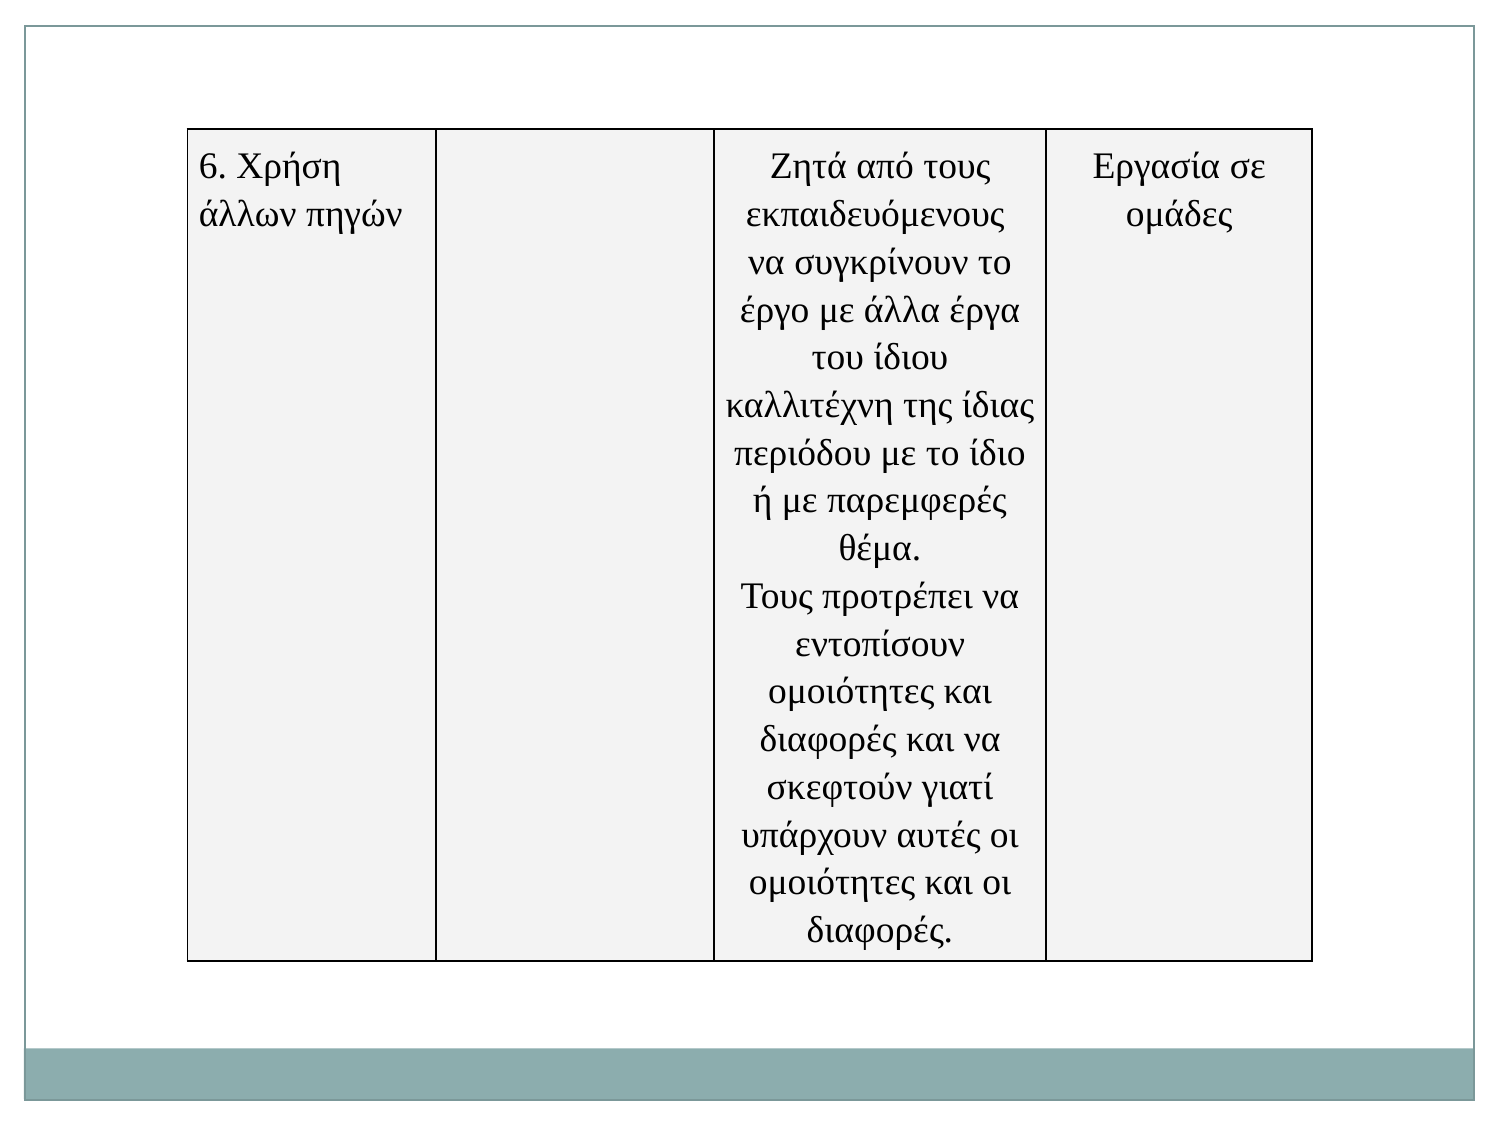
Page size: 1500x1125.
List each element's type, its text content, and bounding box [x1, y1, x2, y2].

table_header Ζητά από τους εκπαιδευόμενους να συγκρίνουν το έργο με άλλα έργα του ίδιου καλλιτέχνη της ίδιας περιόδου με το ίδιο ή με παρεμφερές θέμα. Τους προτρέπει να εντοπίσουν ομοιότητες και διαφορές και να σκεφτούν γιατί υπάρχουν αυτές οι ομοιότητες και οι διαφορές. [715, 130, 1045, 960]
table_header [437, 130, 713, 960]
table_header Εργασία σε ομάδες [1047, 130, 1311, 960]
table_header 6. Χρήση άλλων πηγών [188, 130, 435, 960]
